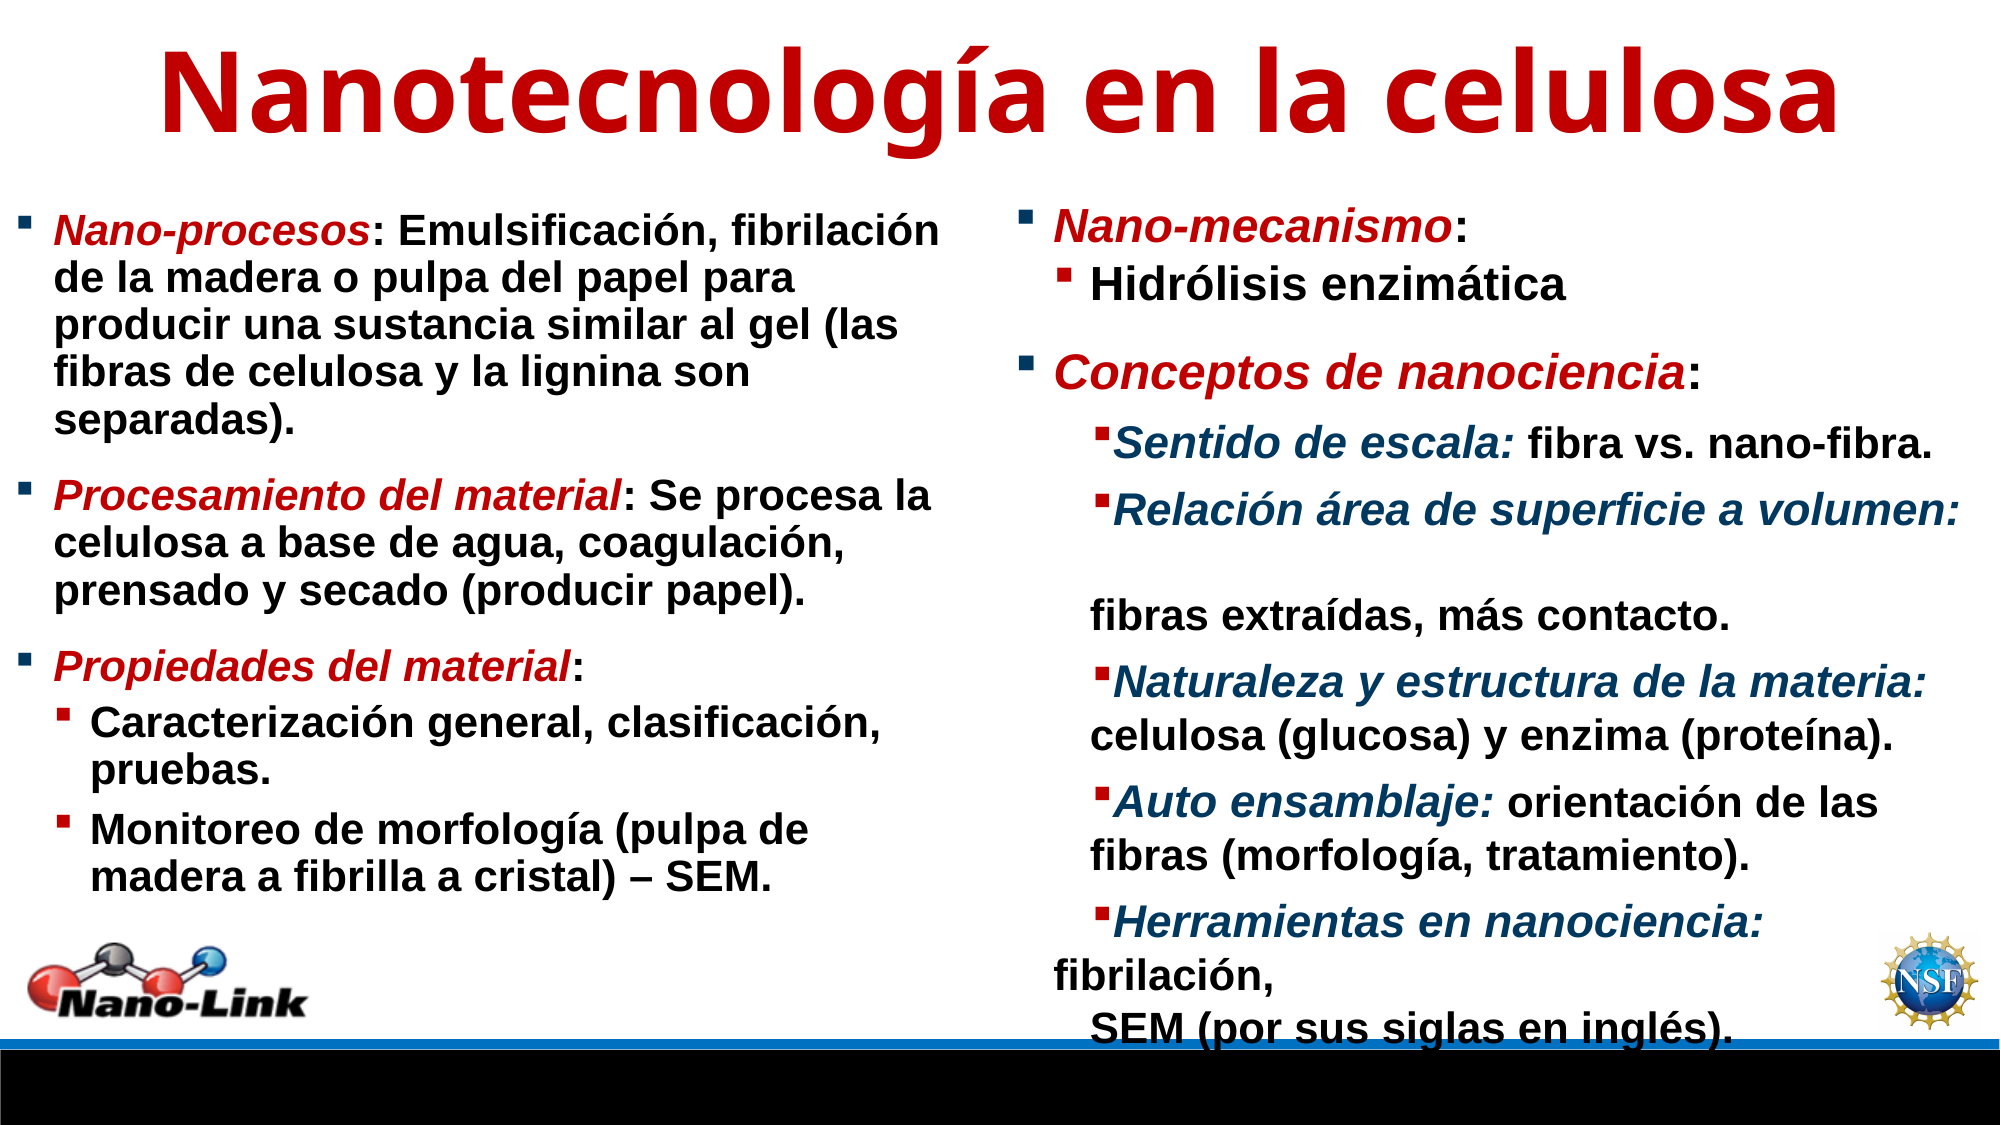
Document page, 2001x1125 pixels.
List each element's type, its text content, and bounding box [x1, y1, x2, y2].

text_box Nanotecnología en la celulosa [0, 0, 2000, 175]
text_box Nano-procesos: Emulsificación, fibrilación de la madera o pulpa del papel para producir una sustancia similar al gel (las fibras de celulosa y la lignina son separadas). Procesamiento del material: Se procesa la celulosa a base de agua, coagulación, prensado y secado (producir papel). Propiedades del material: Caracterización general, clasificación, pruebas. Monitoreo de morfología (pulpa de madera a fibrilla a cristal) – SEM. [0, 200, 967, 913]
text_box Nano-mecanismo: Hidrólisis enzimática Conceptos de nanociencia: Sentido de escala: fibra vs. nano-fibra. Relación área de superficie a volumen: fibras extraídas, más contacto. Naturaleza y estructura de la materia: celulosa (glucosa) y enzima (proteína). Auto ensamblaje: orientación de las fibras (morfología, tratamiento). Herramientas en nanociencia: fibrilación, SEM (por sus siglas en inglés). [999, 187, 2000, 1060]
picture [1878, 931, 1981, 1032]
picture [19, 932, 325, 1032]
